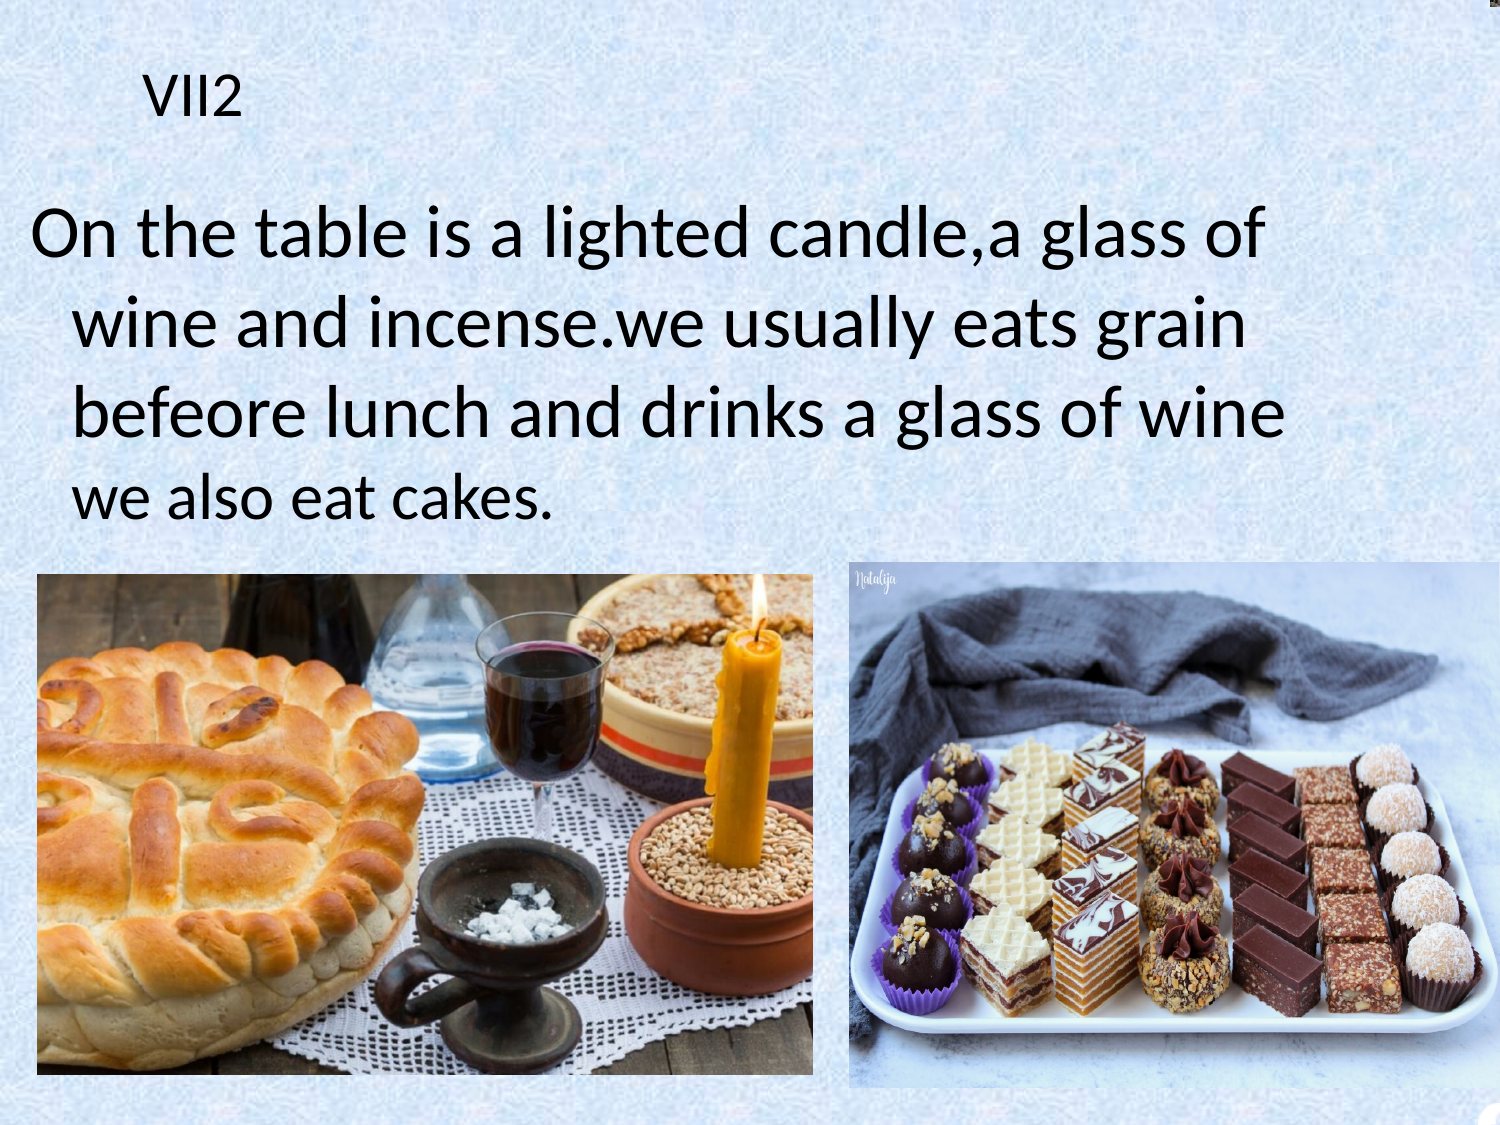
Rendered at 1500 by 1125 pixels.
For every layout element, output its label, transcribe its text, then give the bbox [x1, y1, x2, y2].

list On the table is a lighted candle,a glass of wine and incense.we usually eats grain befeore lunch and drinks a glass of wine we also eat cakes. [0, 174, 1350, 613]
title VII2 [75, 45, 313, 138]
picture [0, 0, 1500, 1125]
